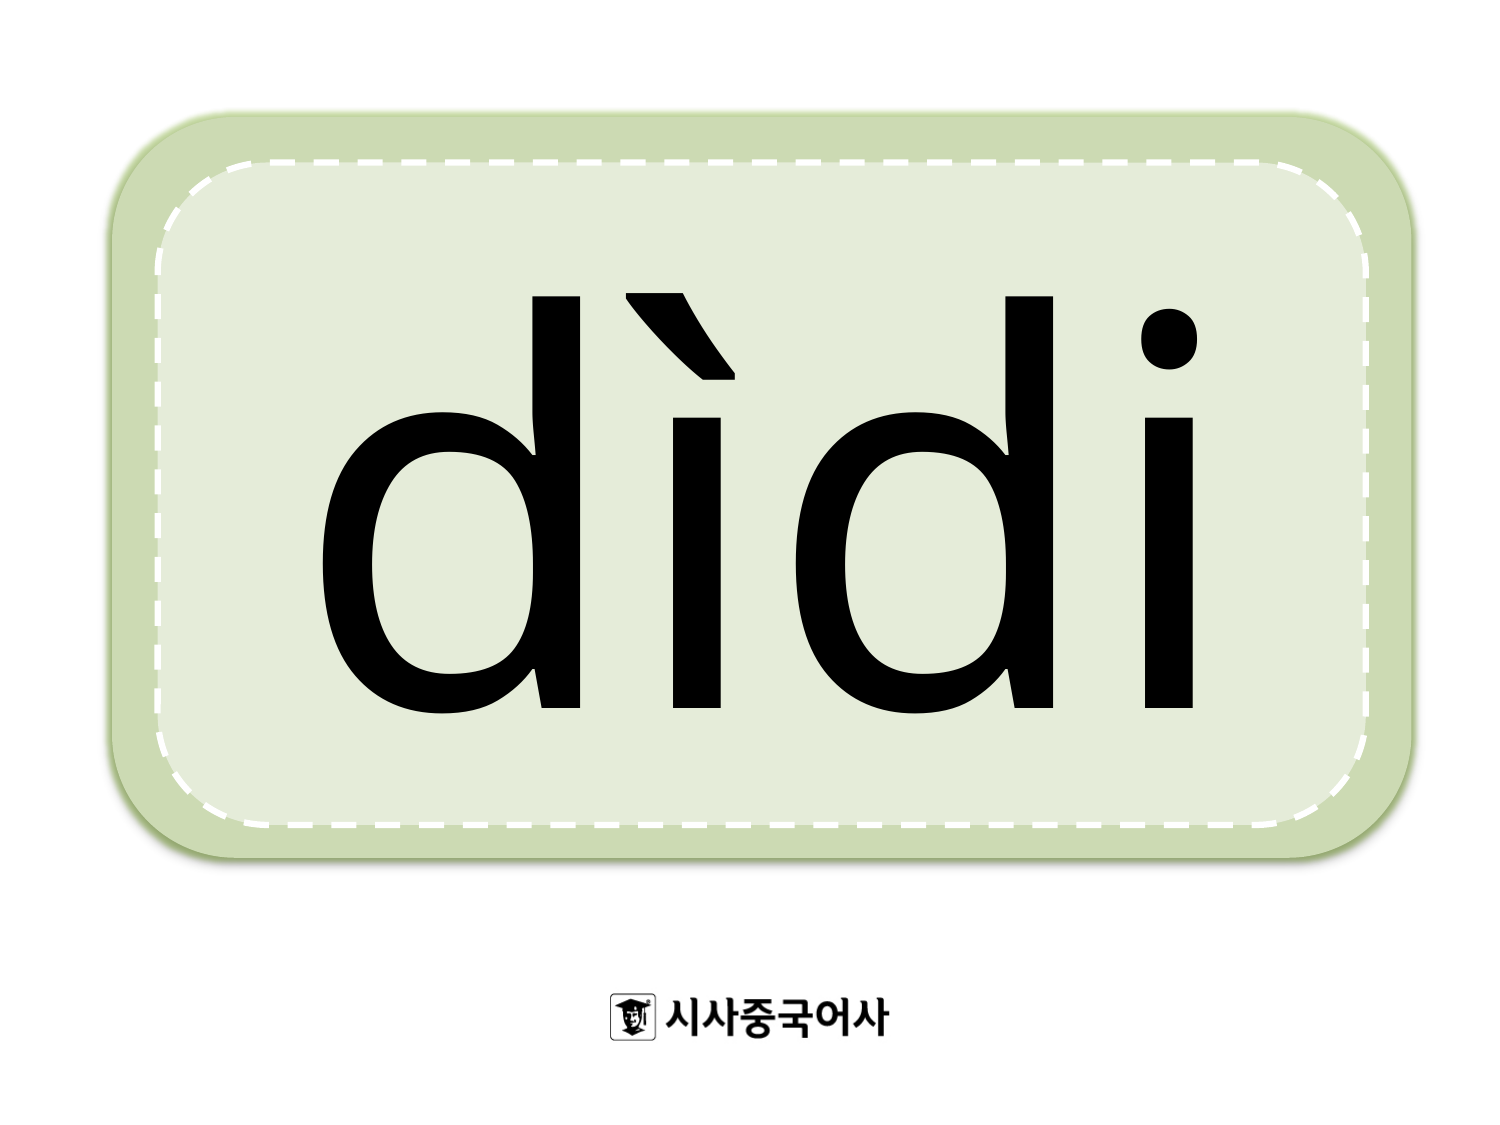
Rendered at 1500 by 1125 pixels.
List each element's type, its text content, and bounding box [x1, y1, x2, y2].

text_box dìdi [162, 160, 1371, 824]
picture [602, 987, 898, 1047]
